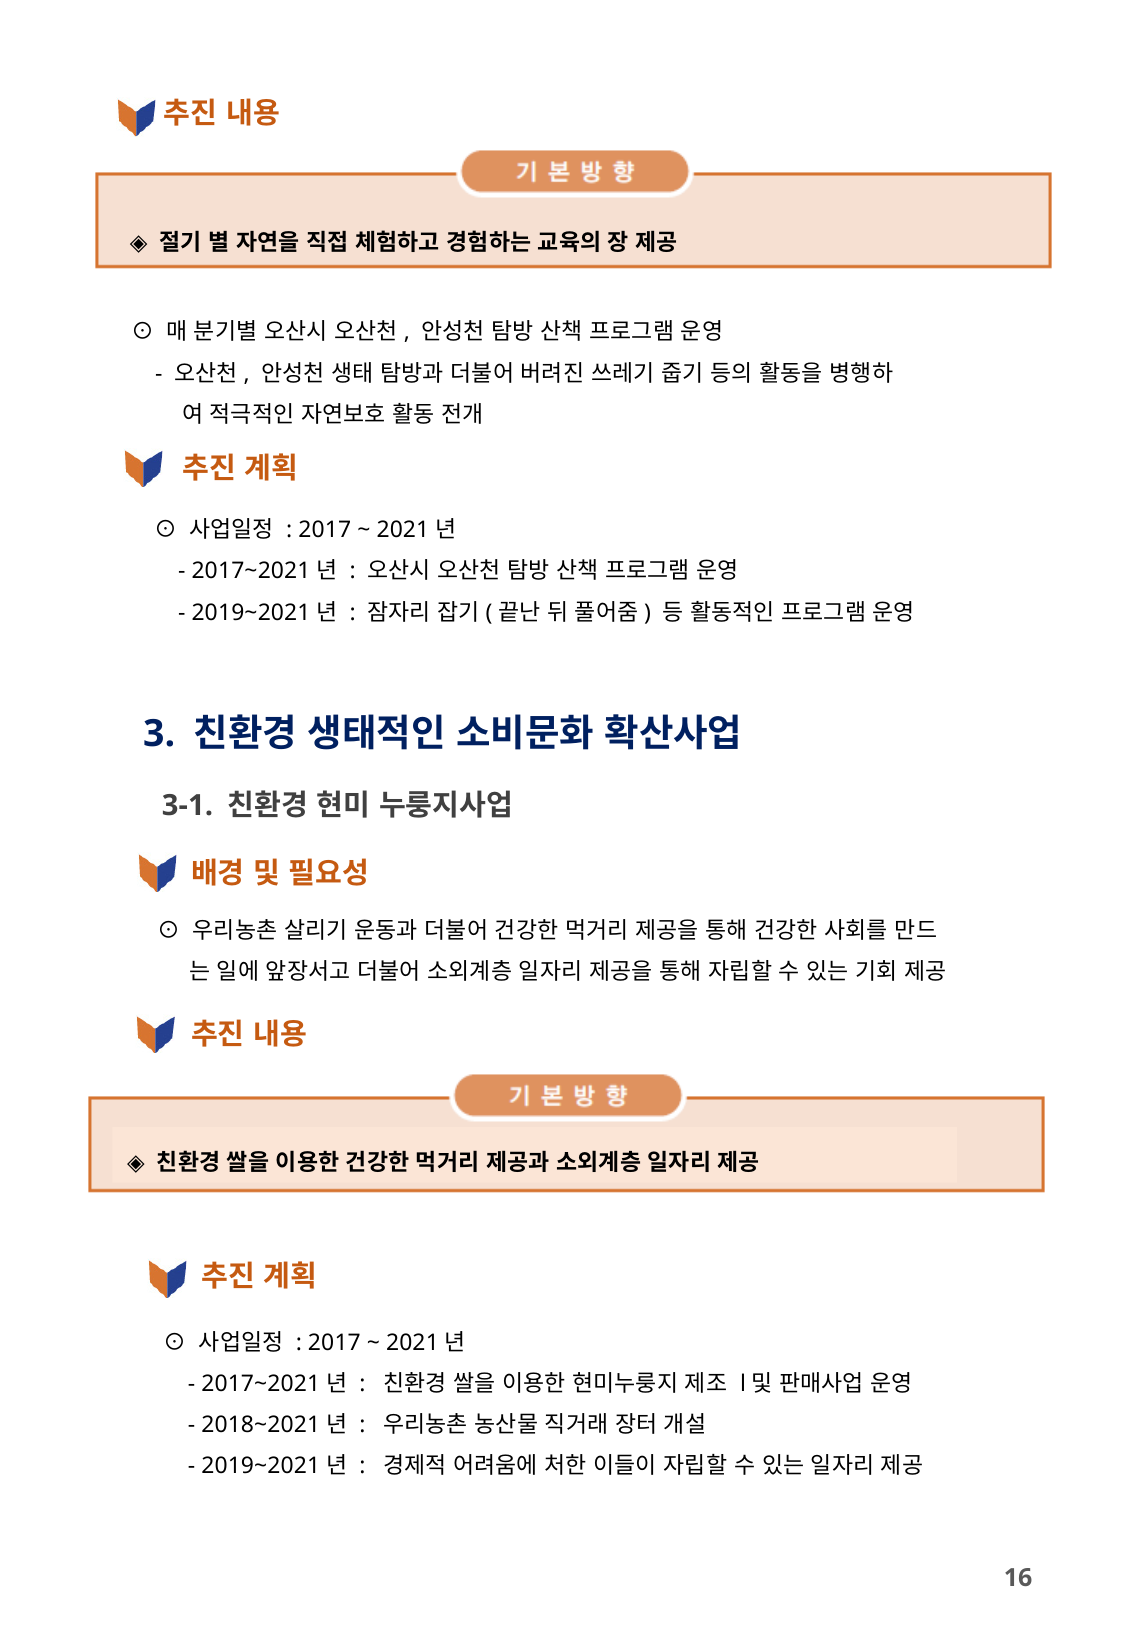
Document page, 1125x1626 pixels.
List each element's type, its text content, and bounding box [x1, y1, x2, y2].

text_box ⊙ 사업일정 : 2017 ~ 2021년 - 2017~2021년 : 오산시 오산천 탐방 산책 프로그램 운영 - 2019~2021년 : 잠자리 잡기(끝난 뒤 풀어줌) 등 활동적인 프로그램 운영 [139, 493, 1015, 632]
picture [84, 1070, 1048, 1194]
text_box ⊙ 사업일정 : 2017 ~ 2021년 - 2017~2021년 : 친환경 쌀을 이용한 현미누룽지 제조 l및 판매사업 운영 - 2018~2021년 : 우리농촌 농산물 직거래 장터 개설 - 2019~2021년 : 경제적 어려움에 처한 이들이 자립할 수 있는 일자리 제공 [149, 1306, 1025, 1486]
picture [137, 852, 177, 892]
text_box 추진 내용 [149, 87, 1044, 137]
picture [91, 146, 1055, 270]
text_box 16 [963, 1554, 1048, 1599]
picture [135, 1014, 175, 1053]
text_box 추진 계획 [186, 1250, 1081, 1300]
text_box ⊙ 우리농촌 살리기 운동과 더불어 건강한 먹거리 제공을 통해 건강한 사회를 만드 는 일에 앞장서고 더불어 소외계층 일자리 제공을 통해 자립할 수 있는 기회 제공 [142, 894, 1044, 992]
text_box ⊙ 매 분기별 오산시 오산천, 안성천 탐방 산책 프로그램 운영 - 오산천, 안성천 생태 탐방과 더불어 버려진 쓰레기 줍기 등의 활동을 병행하 여 적극적인 자연보호 활동 전개 [116, 295, 992, 434]
text_box 3. 친환경 생태적인 소비문화 확산사업 [128, 701, 904, 762]
picture [147, 1258, 187, 1298]
picture [123, 448, 163, 488]
picture [116, 97, 156, 137]
text_box 3-1. 친환경 현미 누룽지사업 [147, 778, 923, 829]
text_box 배경 및 필요성 [176, 846, 1071, 897]
text_box 추진 계획 [0, 442, 688, 492]
text_box 추진 내용 [176, 1008, 1071, 1058]
